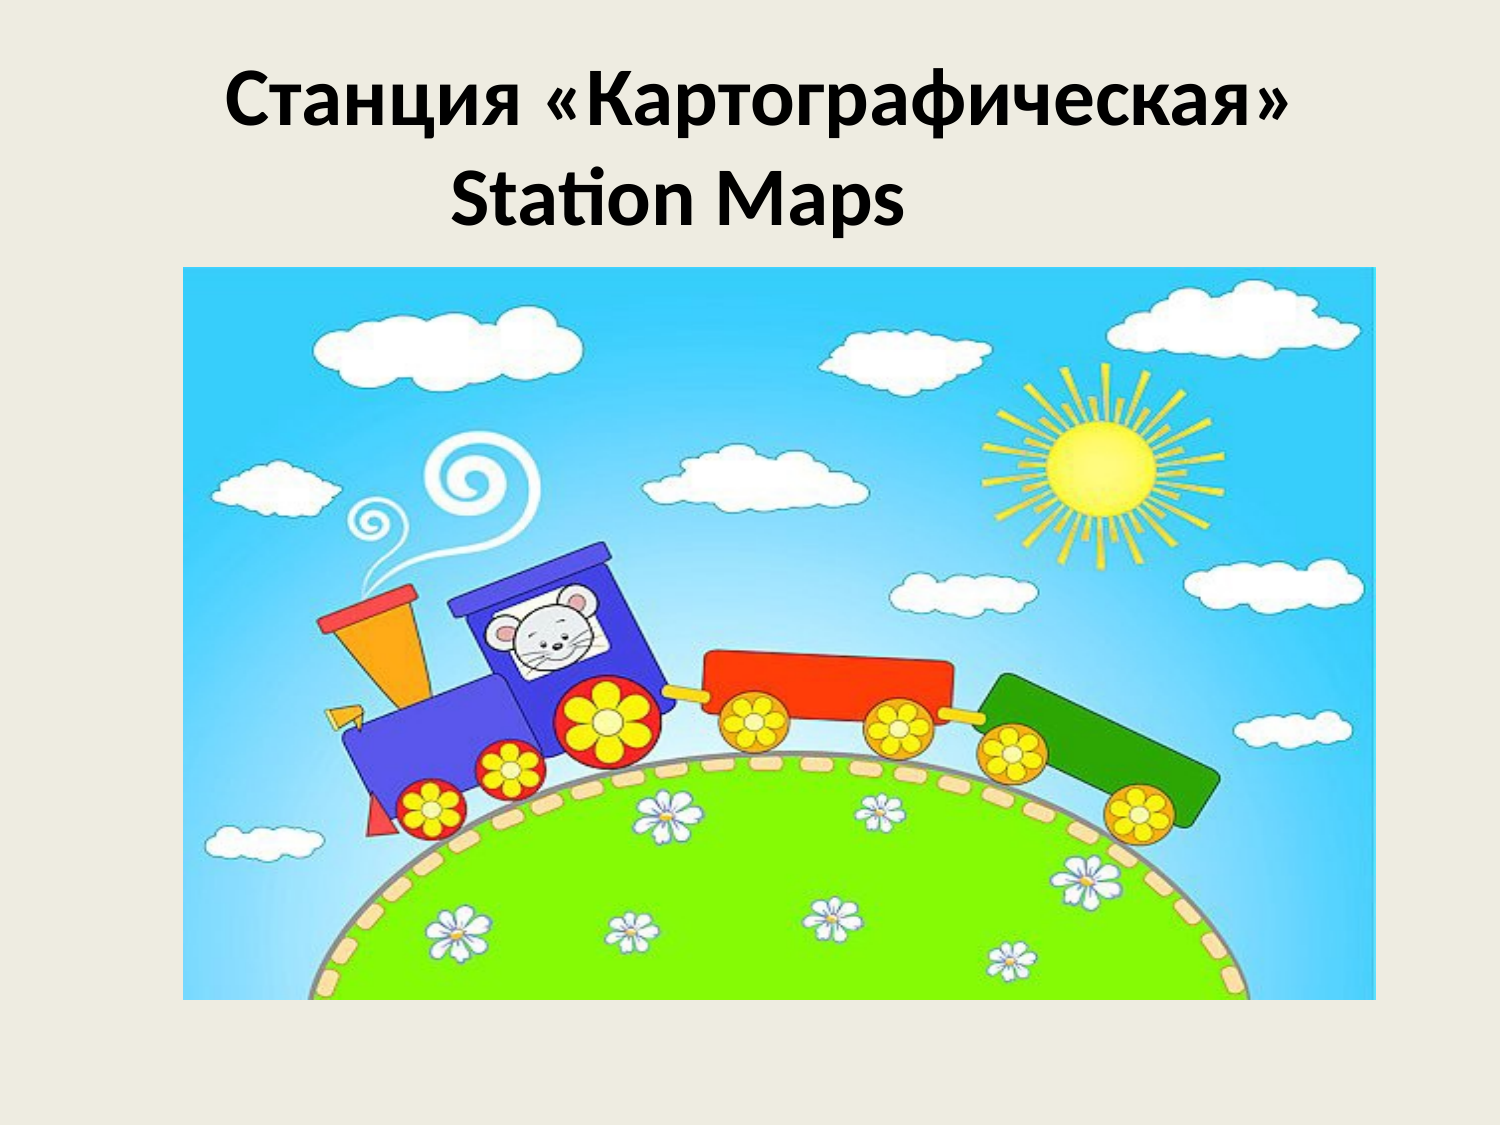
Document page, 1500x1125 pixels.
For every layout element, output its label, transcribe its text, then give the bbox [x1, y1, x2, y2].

text_box Станция «Картографическая» Station Maps [210, 35, 1348, 250]
picture [182, 266, 1377, 1000]
